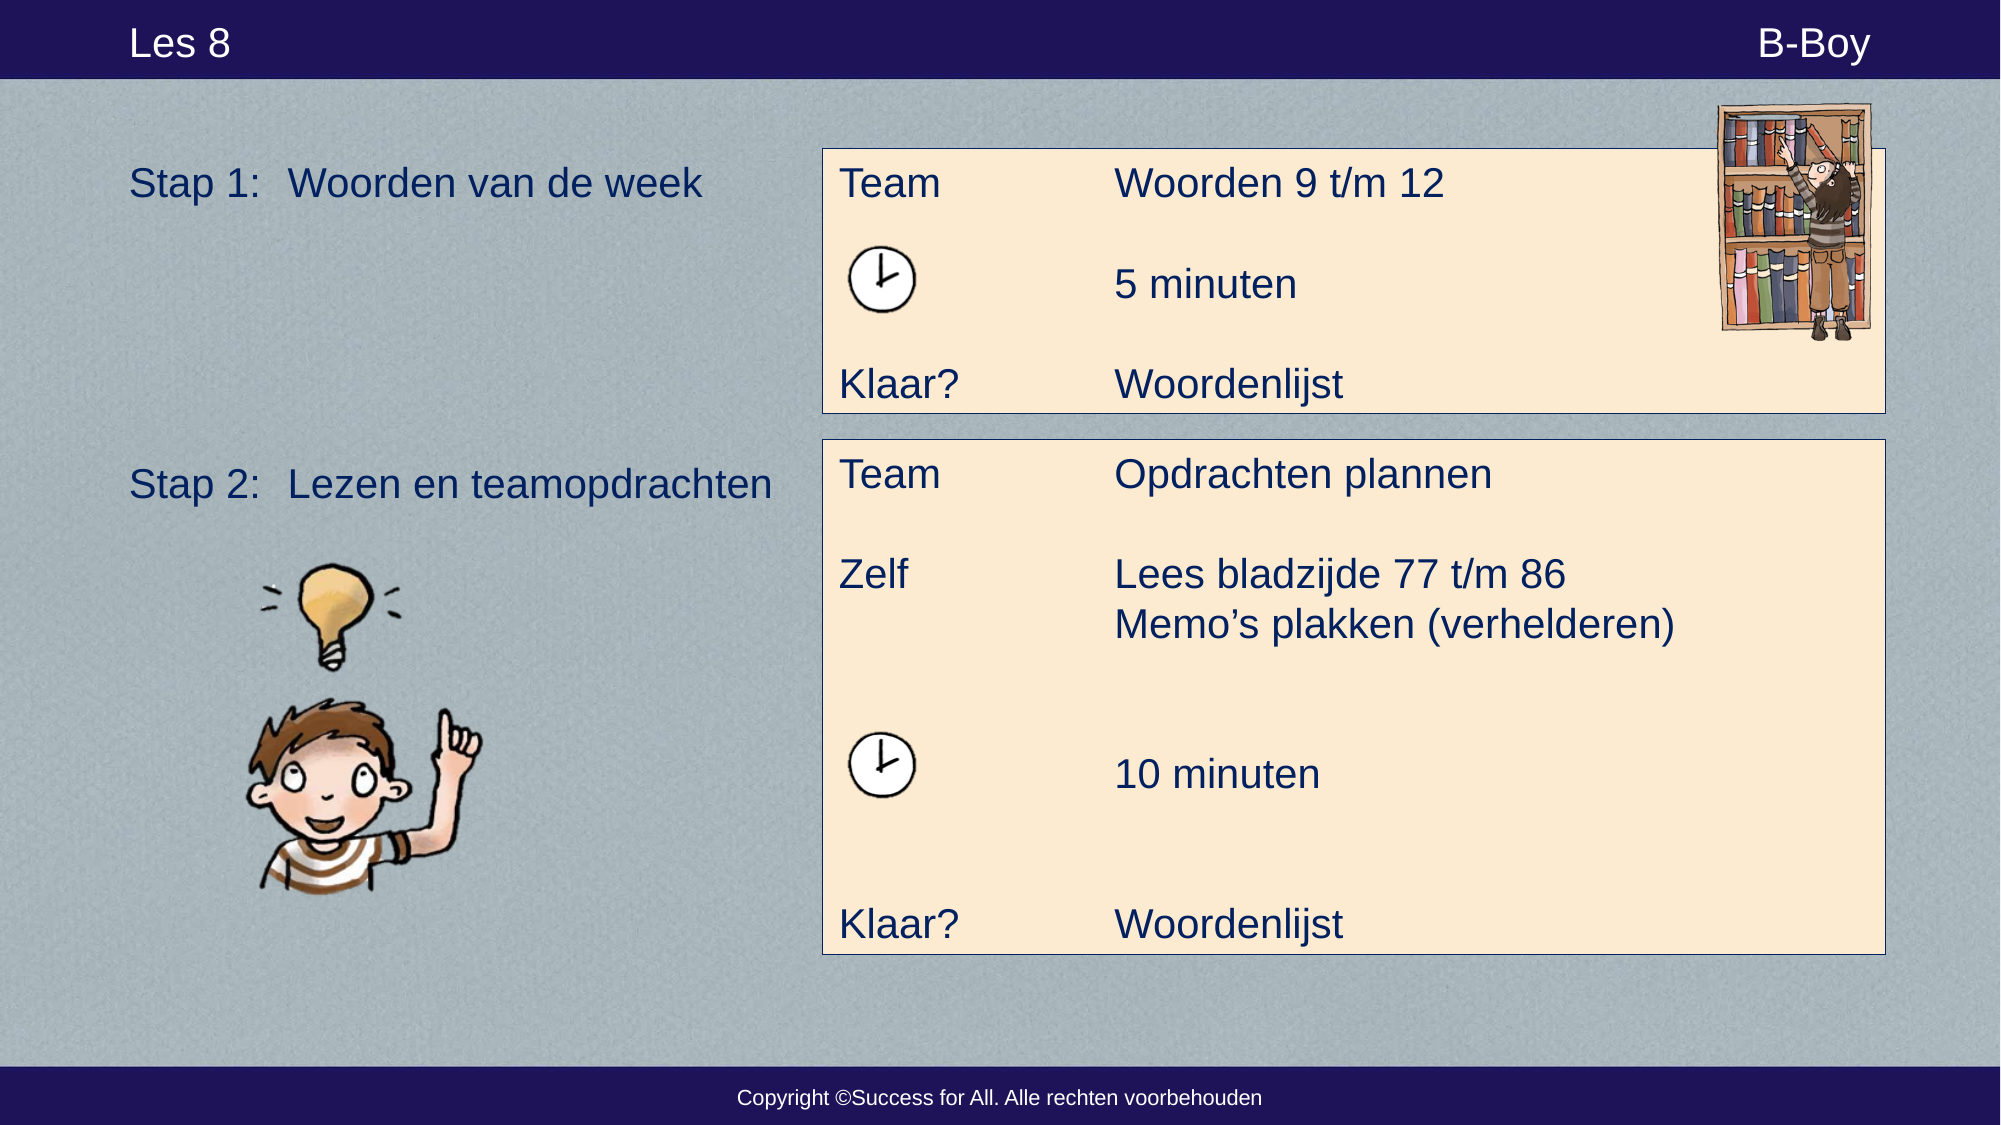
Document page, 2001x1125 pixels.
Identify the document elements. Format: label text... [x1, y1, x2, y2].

text_box Les 8 [114, 8, 354, 73]
text_box Team Woorden 9 t/m 12 5 minuten Klaar? Woordenlijst [822, 148, 1886, 414]
text_box Copyright ©Success for All. Alle rechten voorbehouden [0, 1076, 2000, 1125]
text_box Stap 1: Woorden van de week Stap 2: Lezen en teamopdrachten [114, 148, 907, 564]
text_box Team Opdrachten plannen Zelf Lees bladzijde 77 t/m 86 Memo’s plakken (verhelderen) 10 minuten Klaar? Woordenlijst [822, 439, 1886, 955]
picture [0, 0, 2001, 1125]
text_box B-Boy [999, 8, 1886, 73]
